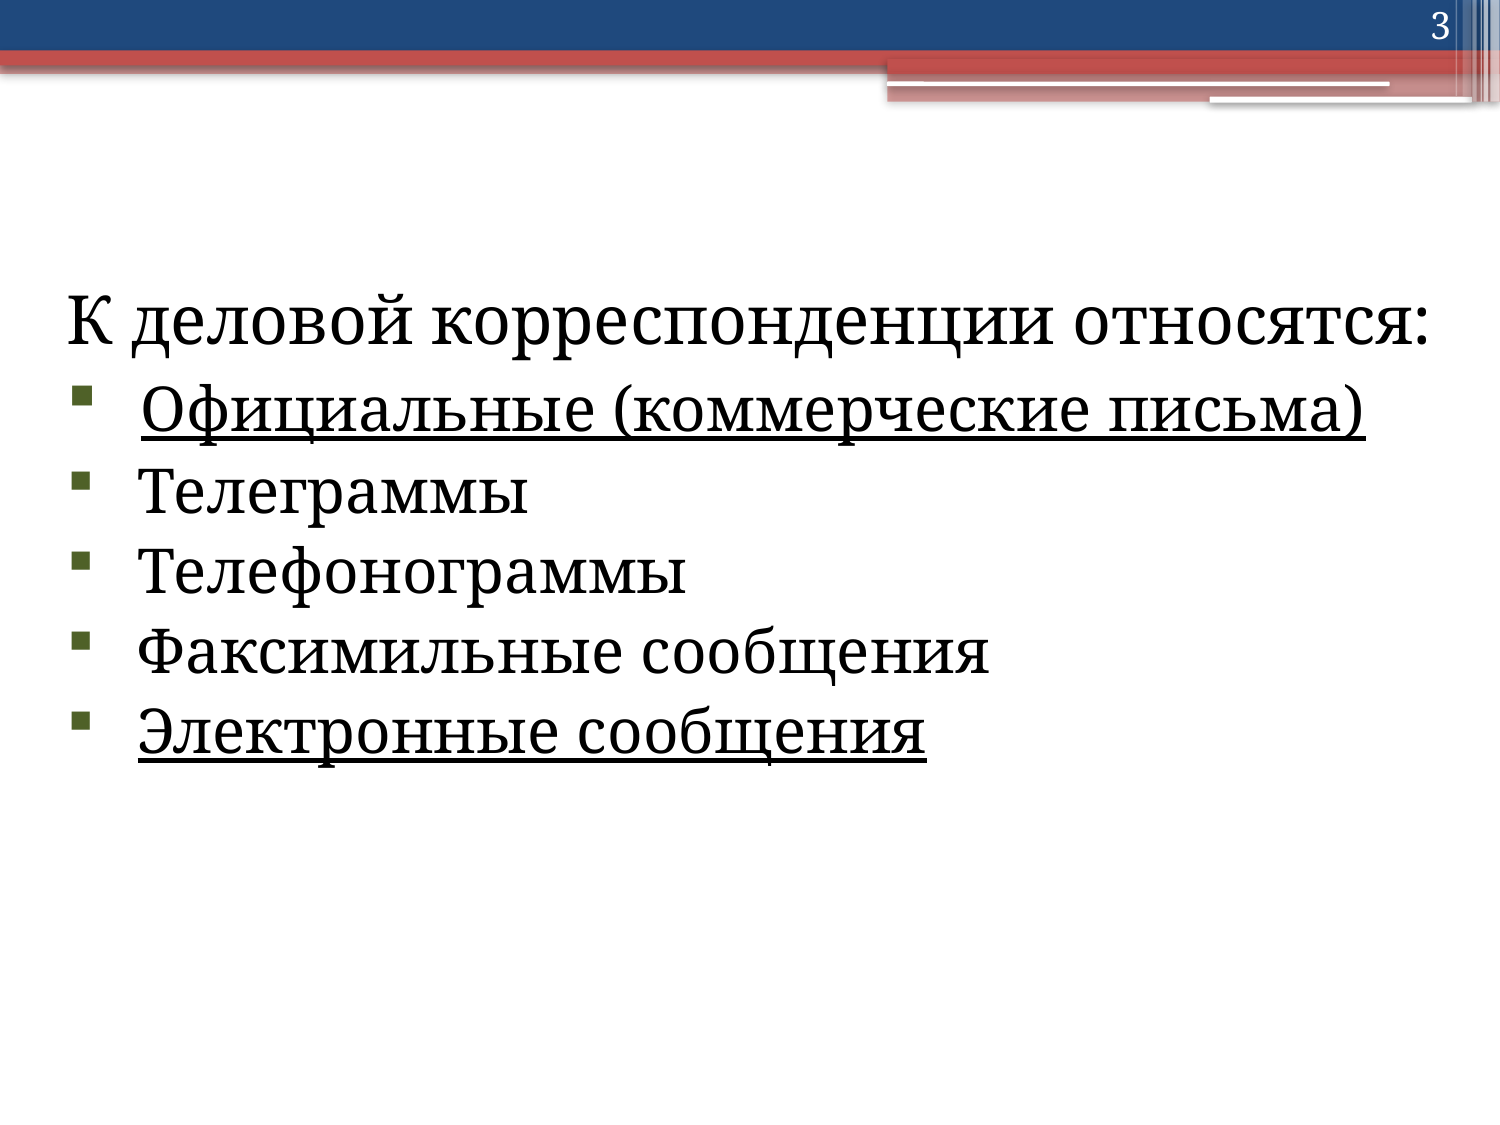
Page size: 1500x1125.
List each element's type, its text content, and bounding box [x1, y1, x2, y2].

slide_number 3 [1341, 0, 1466, 61]
list К деловой корреспонденции относятся: Официальные (коммерческие письма) Телеграммы Телефонограммы Факсимильные сообщения Электронные сообщения [35, 269, 1477, 891]
